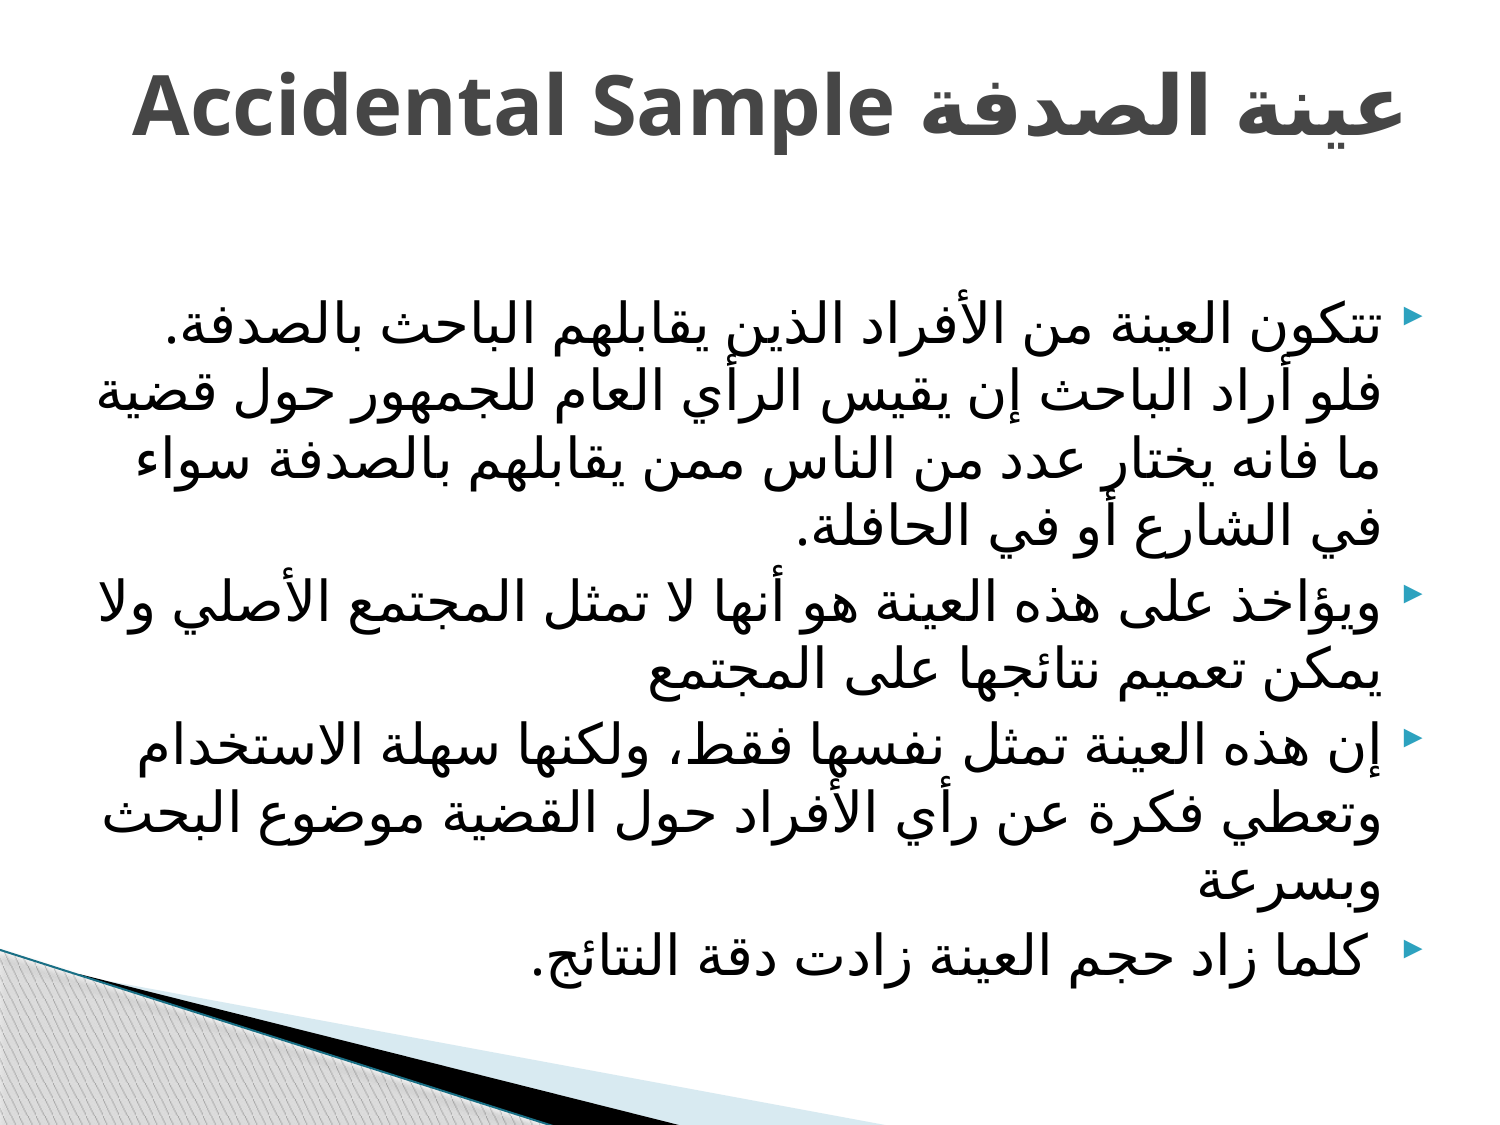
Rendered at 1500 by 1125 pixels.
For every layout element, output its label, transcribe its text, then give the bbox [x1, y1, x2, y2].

title عينة الصدفة Accidental Sample [75, 45, 1425, 233]
list تتكون العينة من الأفراد الذين يقابلهم الباحث بالصدفة. فلو أراد الباحث إن يقيس الرأي العام للجمهور حول قضية ما فانه يختار عدد من الناس ممن يقابلهم بالصدفة سواء في الشارع أو في الحافلة. ويؤاخذ على هذه العينة هو أنها لا تمثل المجتمع الأصلي ولا يمكن تعميم نتائجها على المجتمع إن هذه العينة تمثل نفسها فقط، ولكنها سهلة الاستخدام وتعطي فكرة عن رأي الأفراد حول القضية موضوع البحث وبسرعة كلما زاد حجم العينة زادت دقة النتائج. [75, 290, 1459, 1059]
